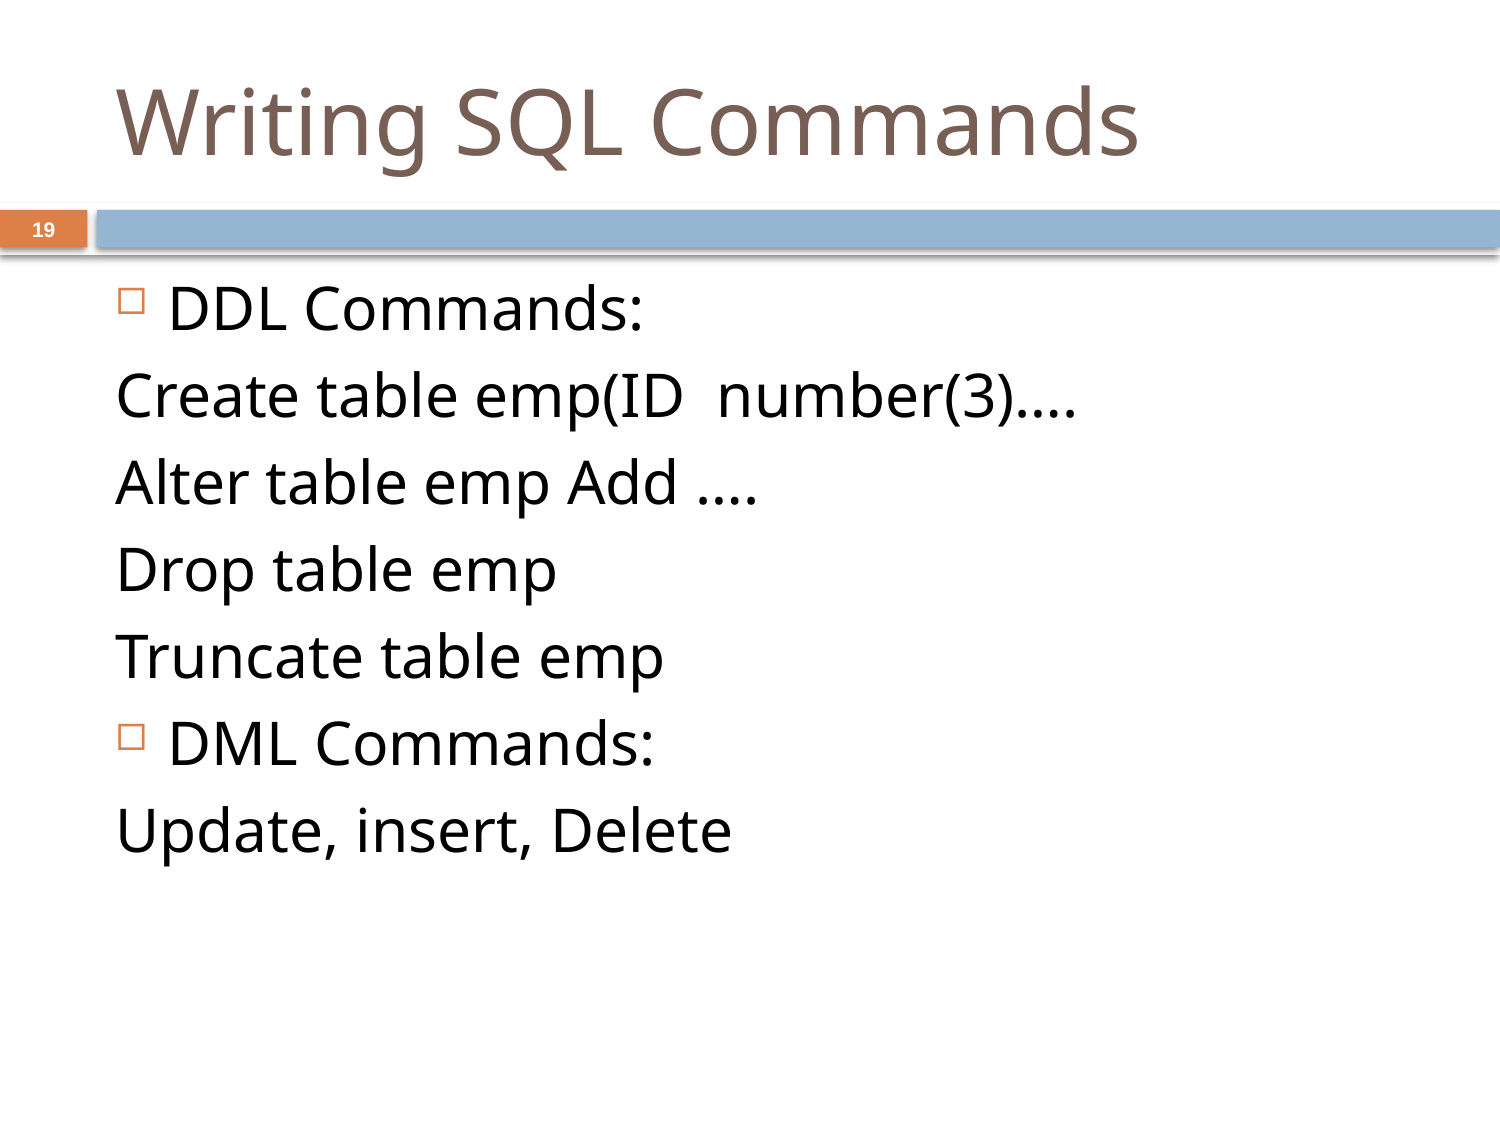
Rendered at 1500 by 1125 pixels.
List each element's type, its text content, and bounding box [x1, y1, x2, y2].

slide_number 19 [0, 208, 88, 249]
title Writing SQL Commands [100, 37, 1439, 201]
list DDL Commands: Create table emp(ID number(3)…. Alter table emp Add …. Drop table emp Truncate table emp DML Commands: Update, insert, Delete [100, 262, 1439, 1001]
